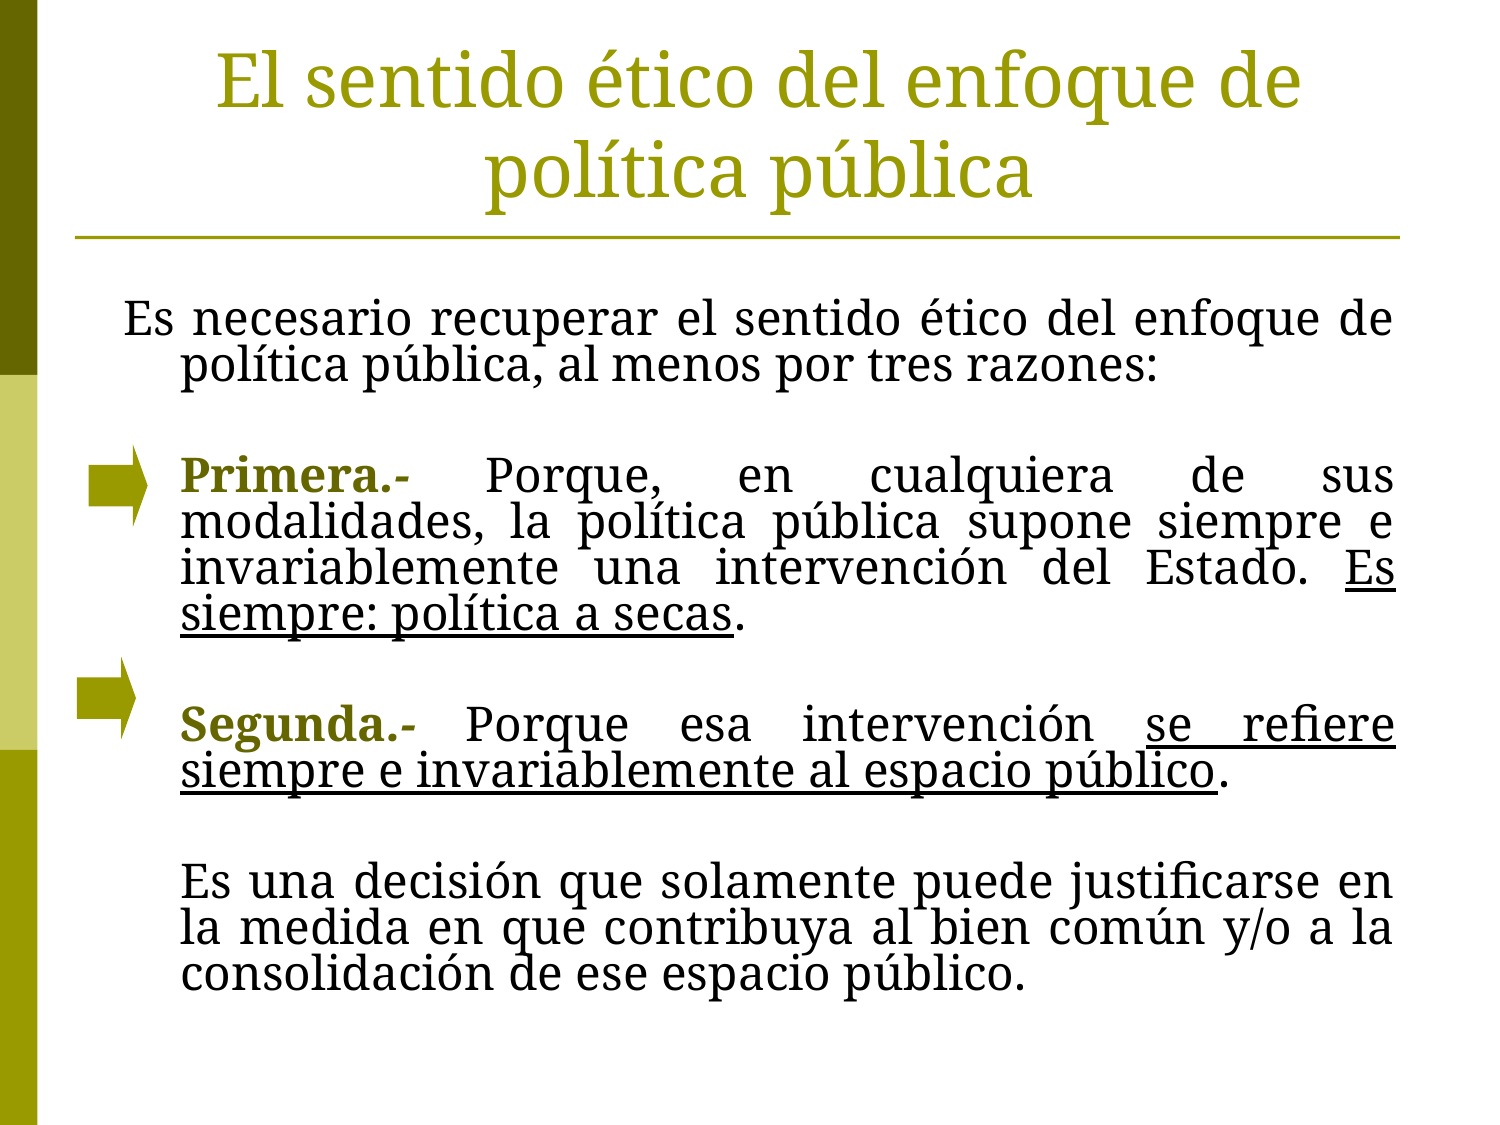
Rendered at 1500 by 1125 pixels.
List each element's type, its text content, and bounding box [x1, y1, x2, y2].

text_box [76, 656, 136, 740]
text_box [88, 444, 148, 528]
title El sentido ético del enfoque de política pública [84, 32, 1436, 221]
list Es necesario recuperar el sentido ético del enfoque de política pública, al menos por tres razones: Primera.- Porque, en cualquiera de sus modalidades, la política pública supone siempre e invariablemente una intervención del Estado. Es siempre: política a secas. Segunda.- Porque esa intervención se refiere siempre e invariablemente al espacio público. Es una decisión que solamente puede justificarse en la medida en que contribuya al bien común y/o a la consolidación de ese espacio público. [108, 291, 1412, 1036]
